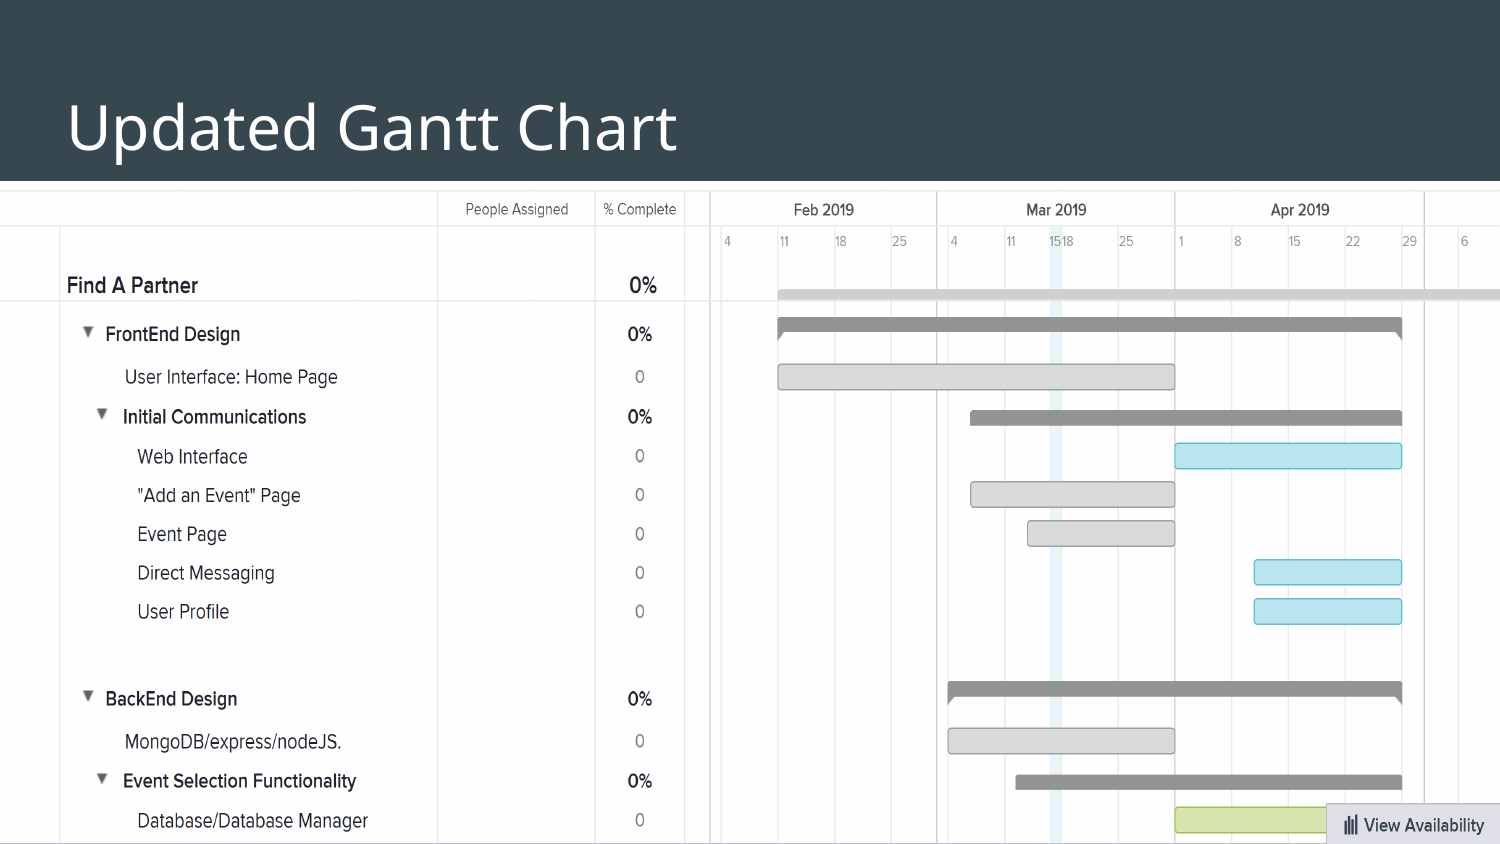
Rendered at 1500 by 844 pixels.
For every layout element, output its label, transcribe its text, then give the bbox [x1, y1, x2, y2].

title Updated Gantt Chart [51, 72, 1449, 167]
picture [0, 181, 1500, 844]
